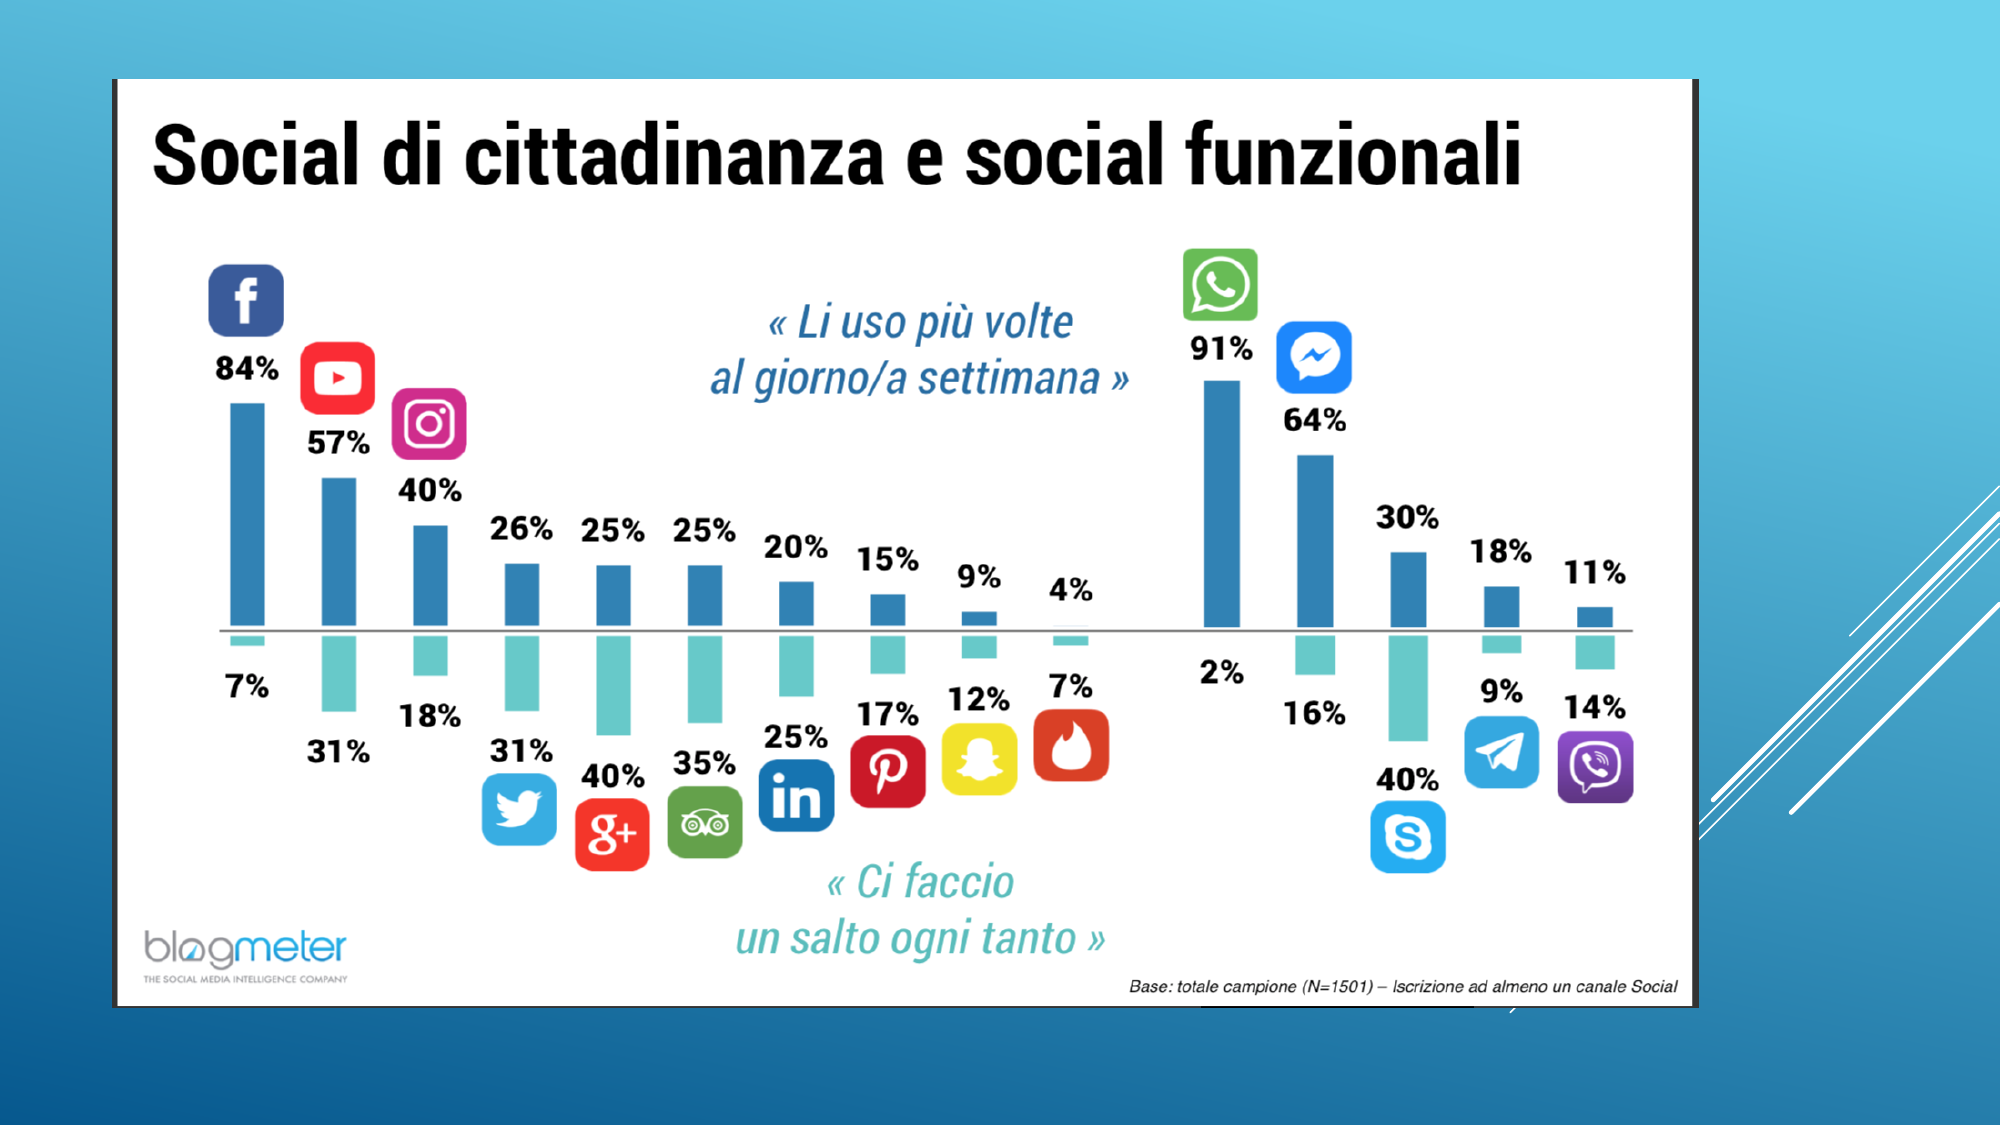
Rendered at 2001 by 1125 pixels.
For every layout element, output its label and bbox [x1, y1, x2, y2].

list [111, 79, 1699, 1008]
